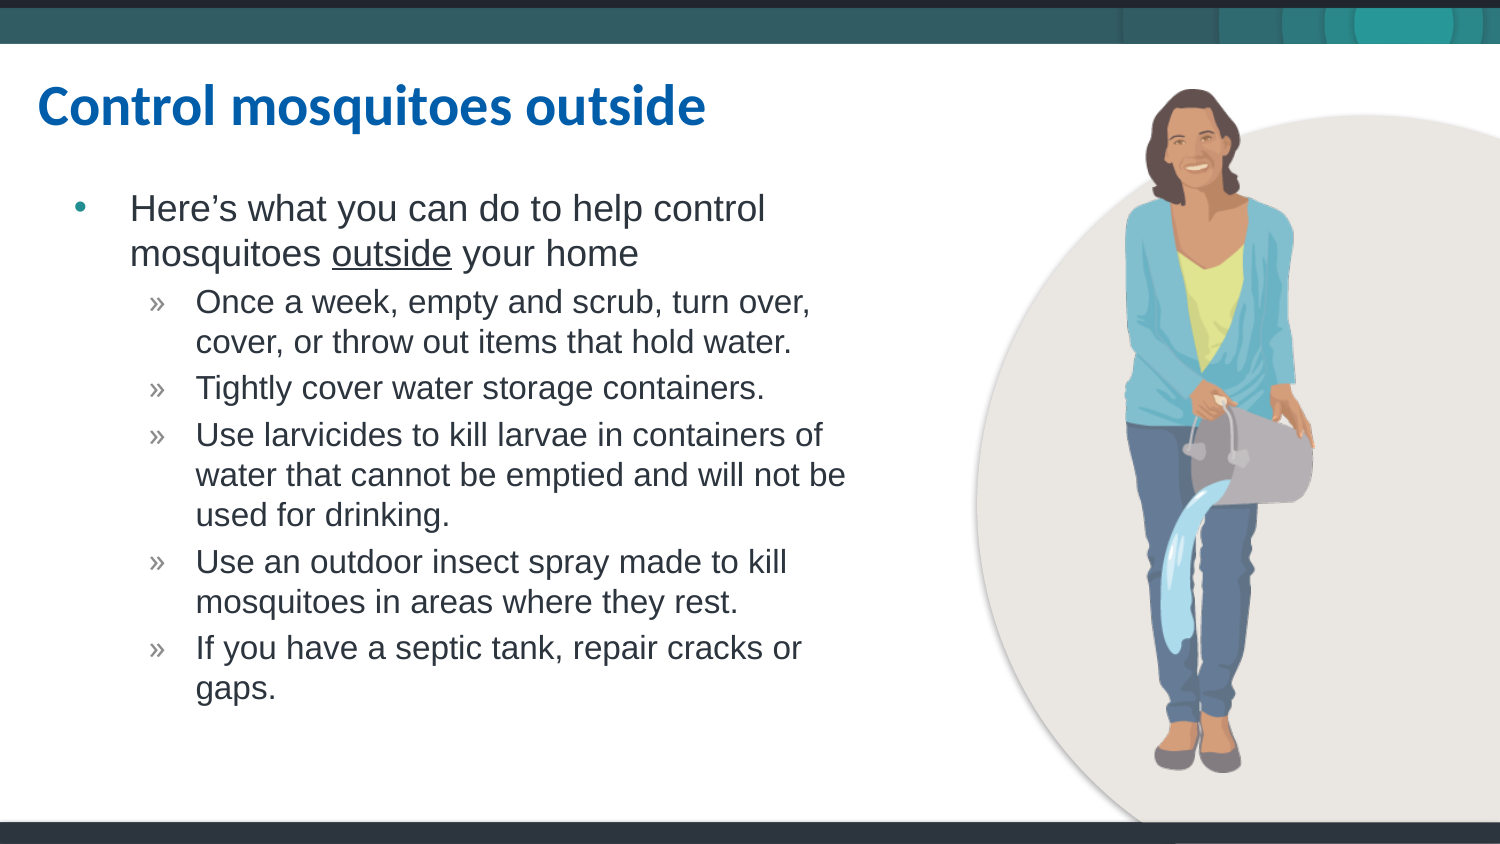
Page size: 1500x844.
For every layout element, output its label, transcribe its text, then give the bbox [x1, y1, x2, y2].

list Here’s what you can do to help control mosquitoes outside your home Once a week, empty and scrub, turn over, cover, or throw out items that hold water. Tightly cover water storage containers. Use larvicides to kill larvae in containers of water that cannot be emptied and will not be used for drinking. Use an outdoor insect spray made to kill mosquitoes in areas where they rest. If you have a septic tank, repair cracks or gaps. [58, 211, 889, 794]
picture [0, 0, 1500, 44]
text_box [0, 822, 1500, 844]
picture [1123, 89, 1315, 774]
title Control mosquitoes outside [23, 59, 1077, 211]
